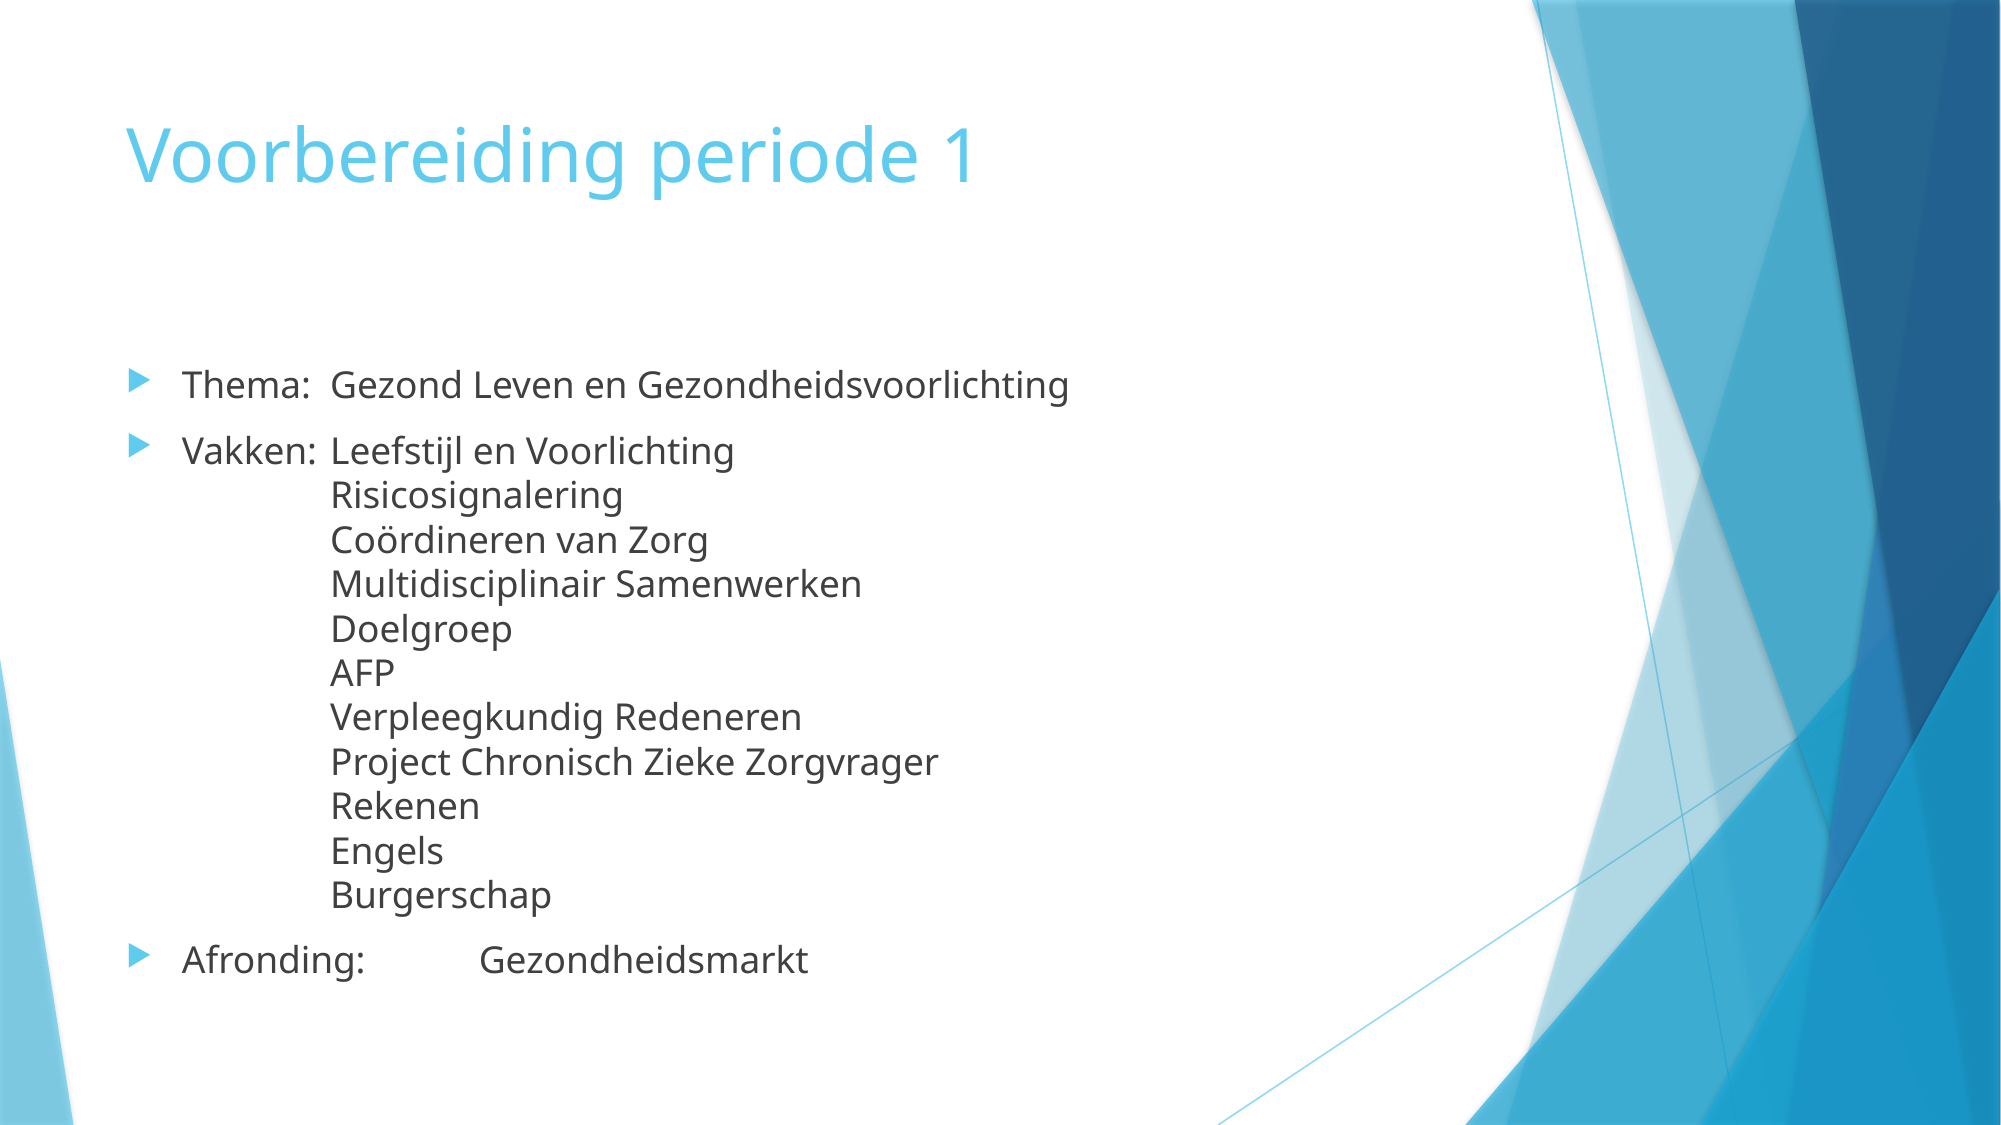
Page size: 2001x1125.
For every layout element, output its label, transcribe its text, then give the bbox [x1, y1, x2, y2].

list Thema: Gezond Leven en Gezondheidsvoorlichting Vakken: Leefstijl en Voorlichting Risicosignalering Coördineren van Zorg Multidisciplinair Samenwerken Doelgroep AFP Verpleegkundig Redeneren Project Chronisch Zieke Zorgvrager Rekenen Engels Burgerschap Afronding: Gezondheidsmarkt [111, 354, 1522, 992]
title Voorbereiding periode 1 [111, 99, 1522, 317]
